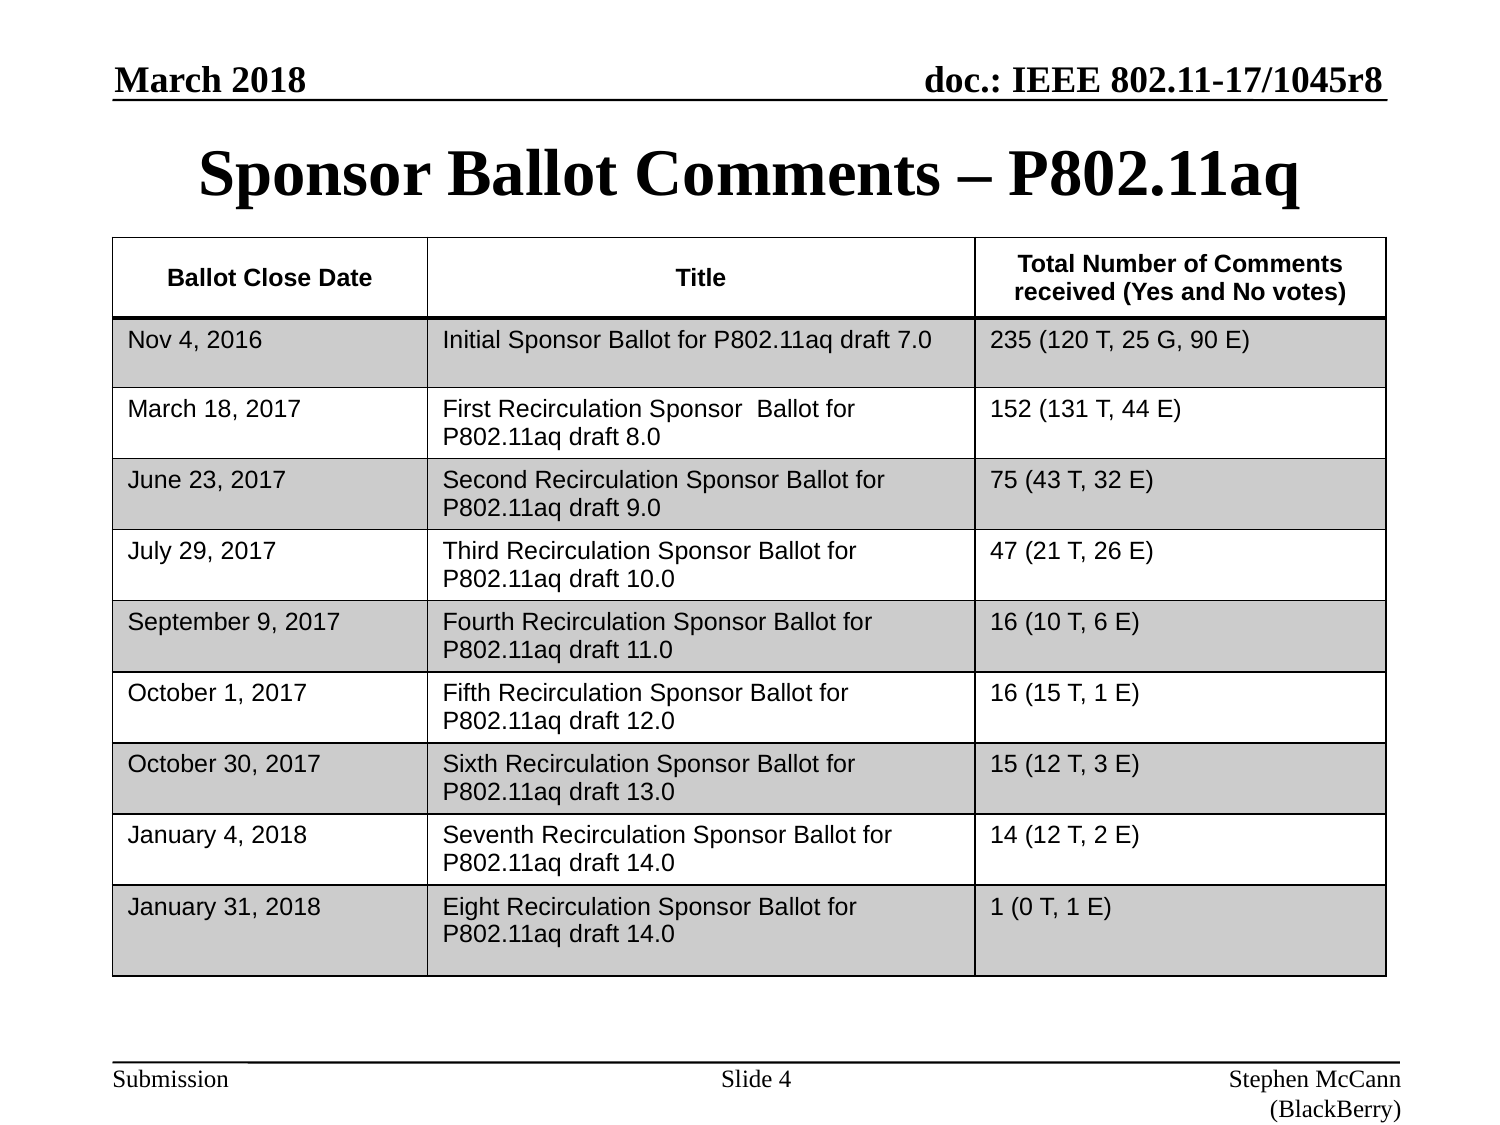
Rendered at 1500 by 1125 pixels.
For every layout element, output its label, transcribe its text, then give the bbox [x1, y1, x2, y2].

table_header Total Number of Comments received (Yes and No votes) [976, 238, 1385, 316]
table_cell 75 (43 T, 32 E) [976, 459, 1385, 529]
table_cell January 4, 2018 [113, 815, 427, 884]
table_cell 16 (10 T, 6 E) [976, 601, 1385, 671]
table_cell 14 (12 T, 2 E) [976, 815, 1385, 884]
slide_number Slide 4 [712, 1061, 800, 1093]
table_cell 152 (131 T, 44 E) [976, 388, 1385, 458]
table_cell July 29, 2017 [113, 530, 427, 600]
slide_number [114, 54, 374, 101]
table_cell October 1, 2017 [113, 673, 427, 742]
table_cell October 30, 2017 [113, 744, 427, 813]
footer Stephen McCann (BlackBerry) [1092, 1061, 1402, 1093]
table_cell January 31, 2018 [113, 886, 427, 975]
table_cell Second Recirculation Sponsor Ballot for P802.11aq draft 9.0 [428, 459, 974, 529]
table_cell June 23, 2017 [113, 459, 427, 529]
table_cell March 18, 2017 [113, 388, 427, 458]
table_cell 16 (15 T, 1 E) [976, 673, 1385, 742]
table_cell Fifth Recirculation Sponsor Ballot for P802.11aq draft 12.0 [428, 673, 974, 742]
table_cell Third Recirculation Sponsor Ballot for P802.11aq draft 10.0 [428, 530, 974, 600]
table_cell First Recirculation Sponsor Ballot for P802.11aq draft 8.0 [428, 388, 974, 458]
table_cell Sixth Recirculation Sponsor Ballot for P802.11aq draft 13.0 [428, 744, 974, 813]
table_header Ballot Close Date [113, 238, 427, 316]
table_cell Initial Sponsor Ballot for P802.11aq draft 7.0 [428, 320, 974, 387]
table_cell 47 (21 T, 26 E) [976, 530, 1385, 600]
table_cell Eight Recirculation Sponsor Ballot for P802.11aq draft 14.0 [428, 886, 974, 975]
table_cell Nov 4, 2016 [113, 320, 427, 387]
table_cell Fourth Recirculation Sponsor Ballot for P802.11aq draft 11.0 [428, 601, 974, 671]
table_cell 15 (12 T, 3 E) [976, 744, 1385, 813]
table_header Title [428, 238, 974, 316]
title Sponsor Ballot Comments – P802.11aq [112, 112, 1388, 226]
table_cell Seventh Recirculation Sponsor Ballot for P802.11aq draft 14.0 [428, 815, 974, 884]
table_cell September 9, 2017 [113, 601, 427, 671]
table_cell 1 (0 T, 1 E) [976, 886, 1385, 975]
table_cell 235 (120 T, 25 G, 90 E) [976, 320, 1385, 387]
